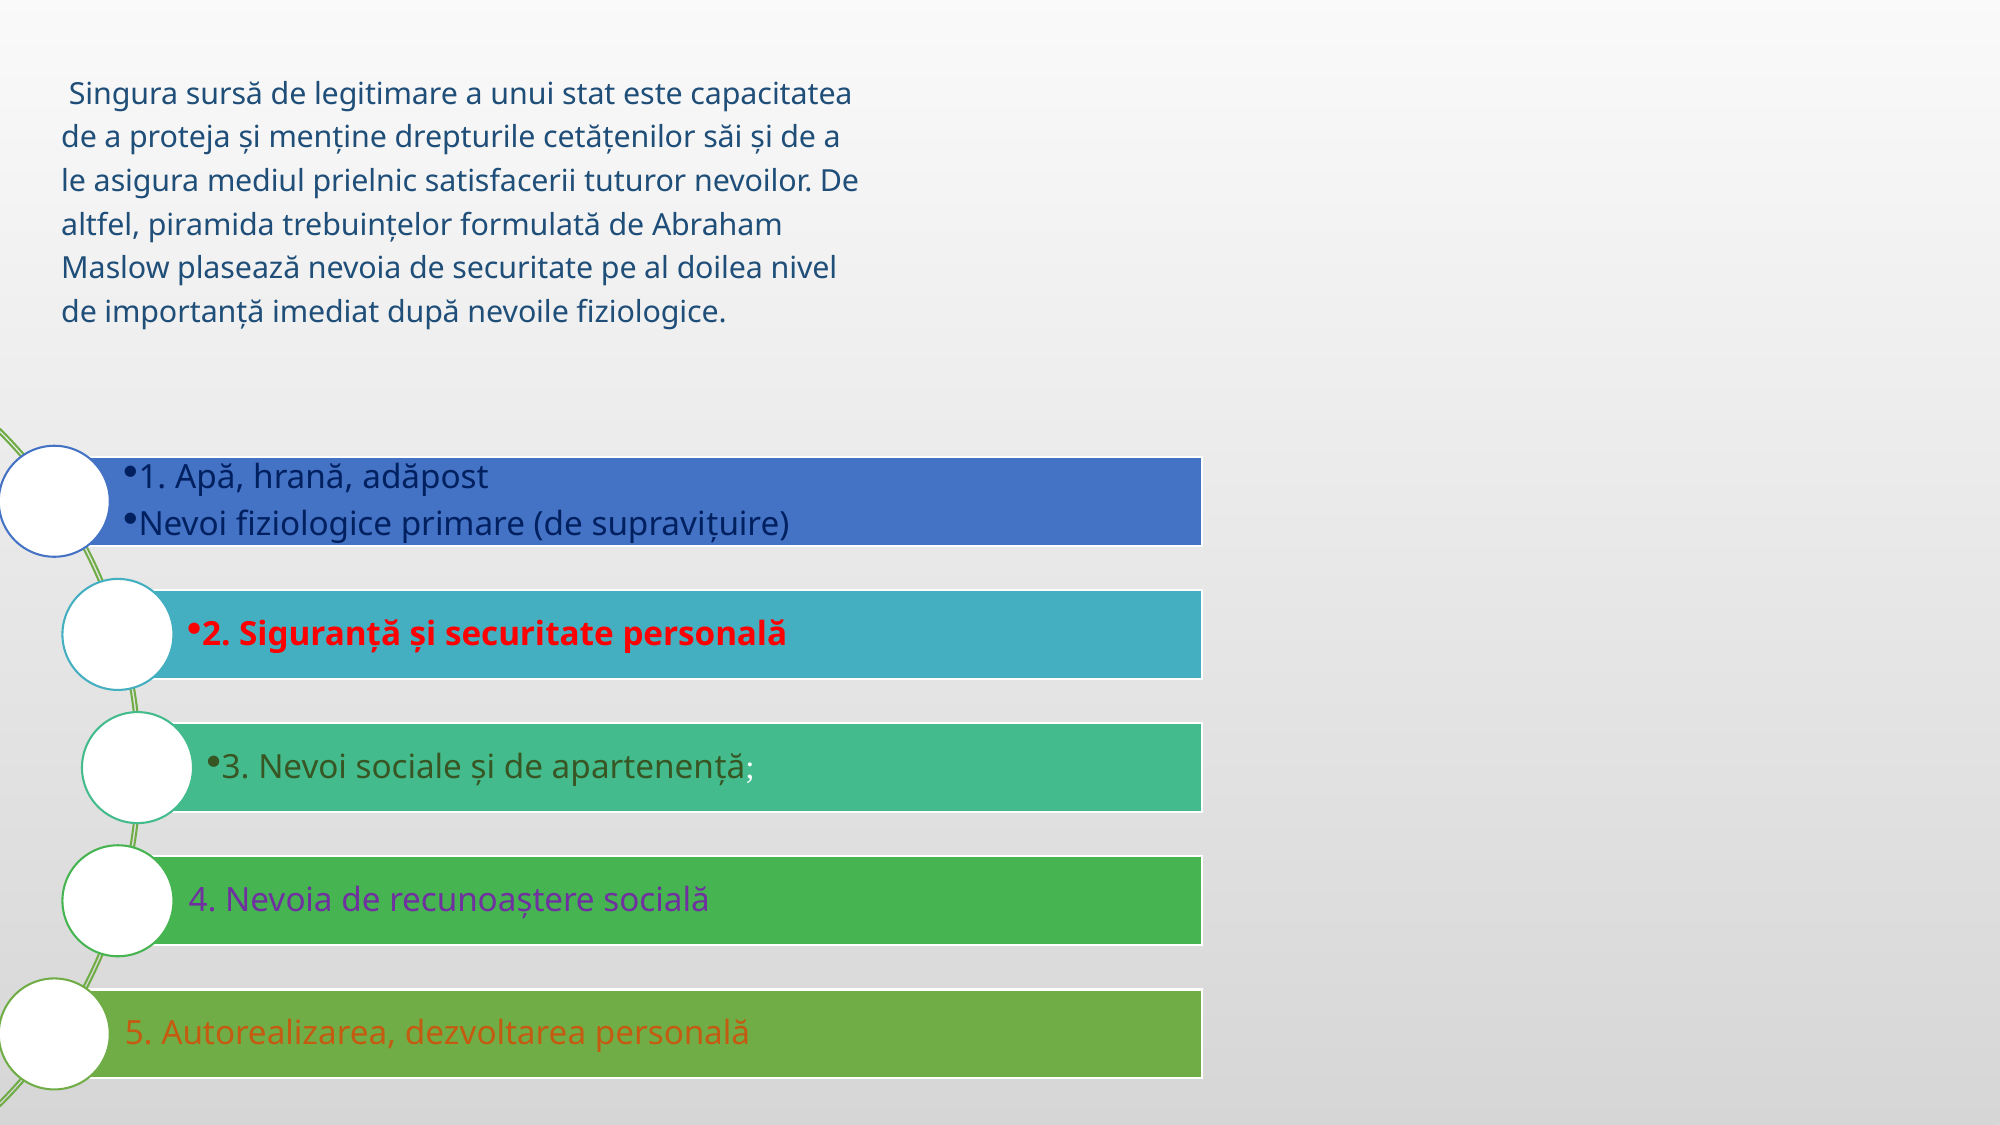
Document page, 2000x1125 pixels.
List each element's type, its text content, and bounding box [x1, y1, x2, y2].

list Singura sursă de legitimare a unui stat este capacitatea de a proteja şi menţine drepturile cetăţenilor săi şi de a le asigura mediul prielnic satisfacerii tuturor nevoilor. De altfel, piramida trebuinţelor formulată de Abraham Maslow plasează nevoia de securitate pe al doilea nivel de importanţă imediat după nevoile fiziologice. [39, 59, 875, 350]
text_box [0, 412, 1213, 1123]
